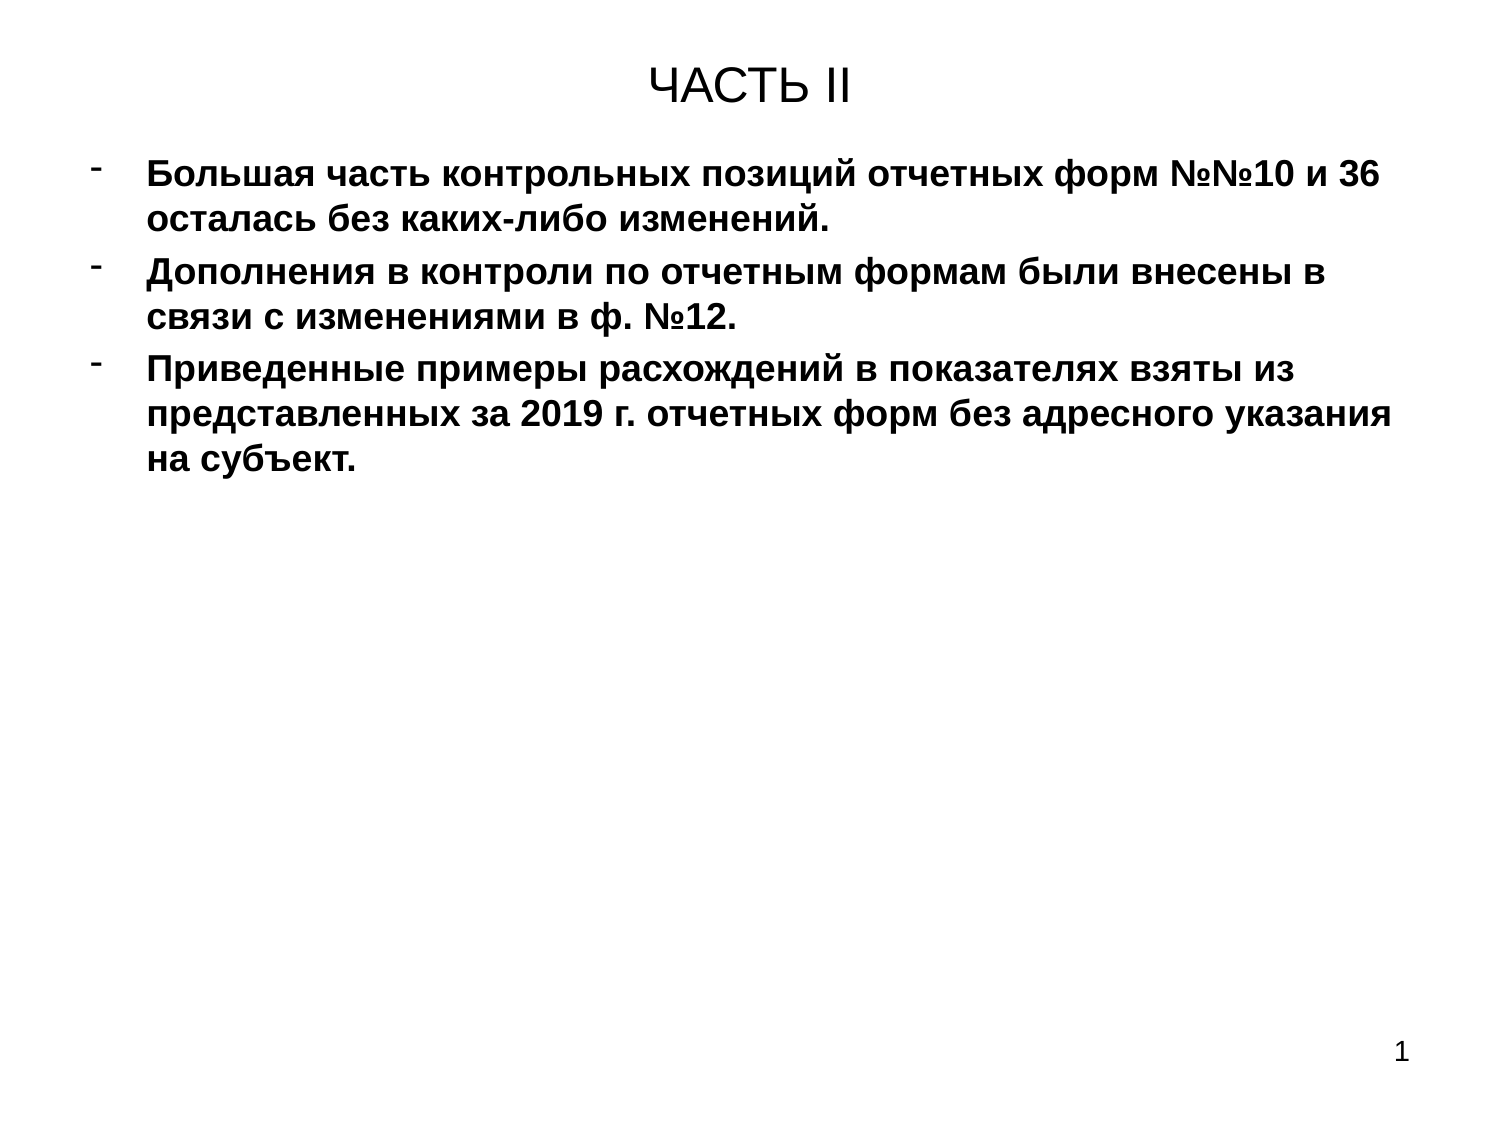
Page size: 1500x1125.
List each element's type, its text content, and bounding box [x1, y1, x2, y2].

list Большая часть контрольных позиций отчетных форм №№10 и 36 осталась без каких-либо изменений. Дополнения в контроли по отчетным формам были внесены в связи с изменениями в ф. №12. Приведенные примеры расхождений в показателях взяты из представленных за 2019 г. отчетных форм без адресного указания на субъект. [74, 141, 1460, 1025]
title ЧАСТЬ II [74, 44, 1426, 120]
slide_number 1 [1074, 1024, 1425, 1103]
